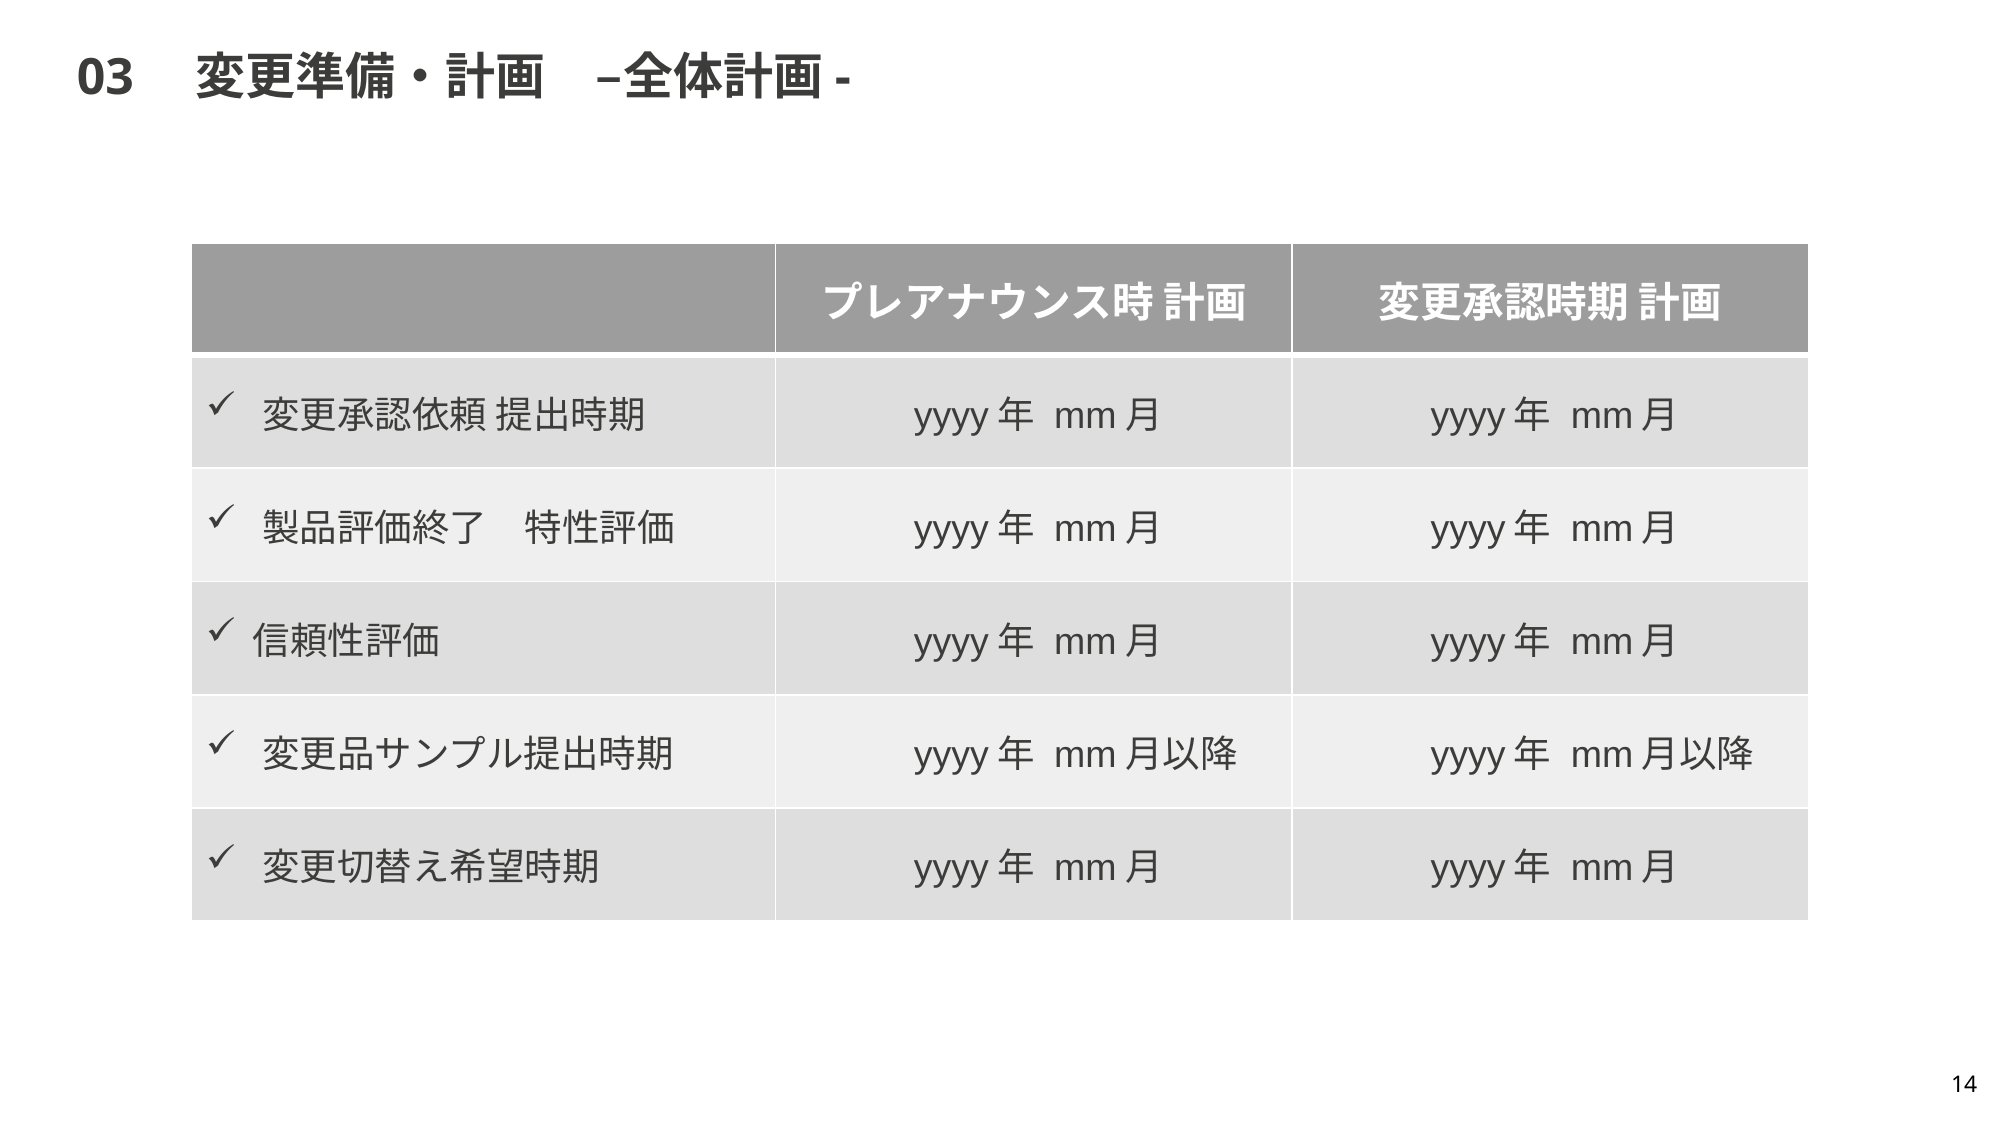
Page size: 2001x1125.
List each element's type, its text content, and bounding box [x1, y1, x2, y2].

table_cell yyyy年 mm月 [776, 358, 1291, 467]
table_header [192, 244, 775, 352]
table_cell 製品評価終了 特性評価 [192, 469, 775, 581]
table_cell yyyy年 mm月以降 [1293, 696, 1808, 807]
table_cell 変更品サンプル提出時期 [192, 696, 775, 807]
title 03 変更準備・計画 –全体計画- [0, 0, 1877, 123]
table_cell yyyy年 mm月 [1293, 469, 1808, 581]
table_header プレアナウンス時 計画 [776, 244, 1291, 352]
table_cell yyyy年 mm月 [776, 582, 1291, 694]
table_header 変更承認時期 計画 [1293, 244, 1808, 352]
table_cell yyyy年 mm月以降 [776, 696, 1291, 807]
table_cell yyyy年 mm月 [776, 469, 1291, 581]
table_cell yyyy年 mm月 [1293, 582, 1808, 694]
table_cell 変更切替え希望時期 [192, 809, 775, 920]
table_cell 信頼性評価 [192, 582, 775, 694]
table_cell 変更承認依頼 提出時期 [192, 358, 775, 467]
table_cell yyyy年 mm月 [1293, 809, 1808, 920]
table_cell yyyy年 mm月 [1293, 358, 1808, 467]
table_cell yyyy年 mm月 [776, 809, 1291, 920]
